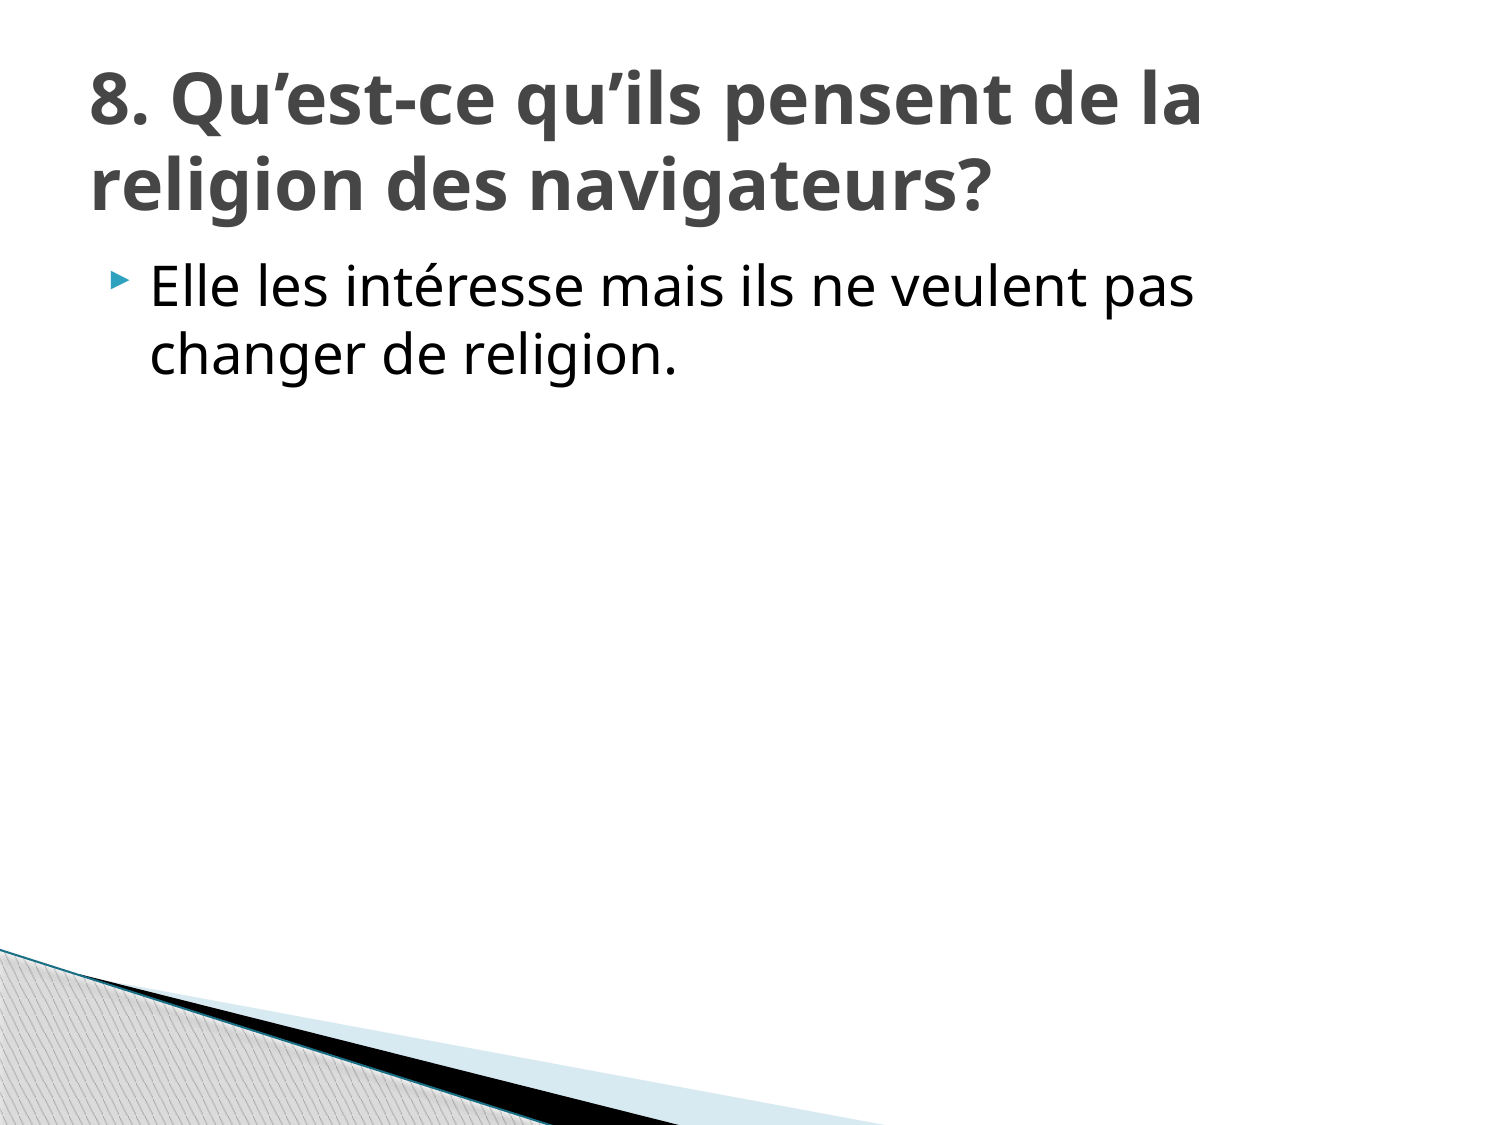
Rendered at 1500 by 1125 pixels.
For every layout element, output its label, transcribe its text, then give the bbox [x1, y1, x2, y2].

title 8. Qu’est-ce qu’ils pensent de la religion des navigateurs? [75, 45, 1425, 233]
list Elle les intéresse mais ils ne veulent pas changer de religion. [75, 243, 1425, 986]
